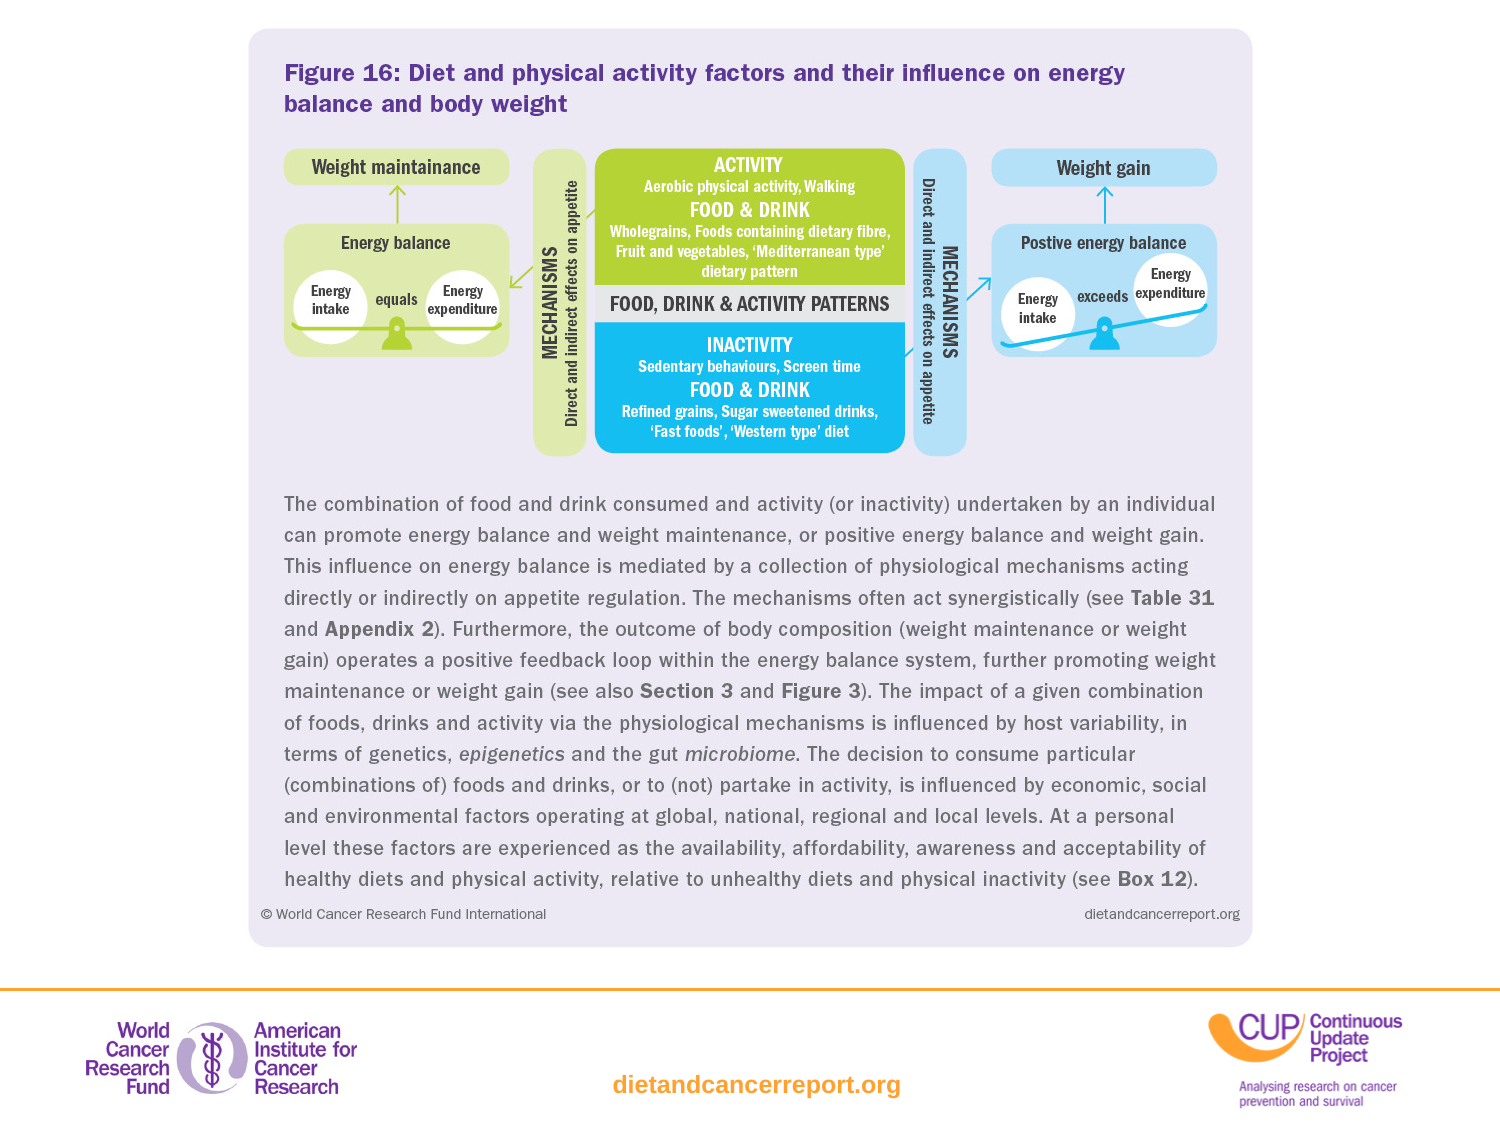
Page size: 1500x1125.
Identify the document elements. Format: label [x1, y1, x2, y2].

picture [1207, 1013, 1403, 1109]
picture [218, 0, 1282, 978]
picture [86, 1022, 357, 1094]
